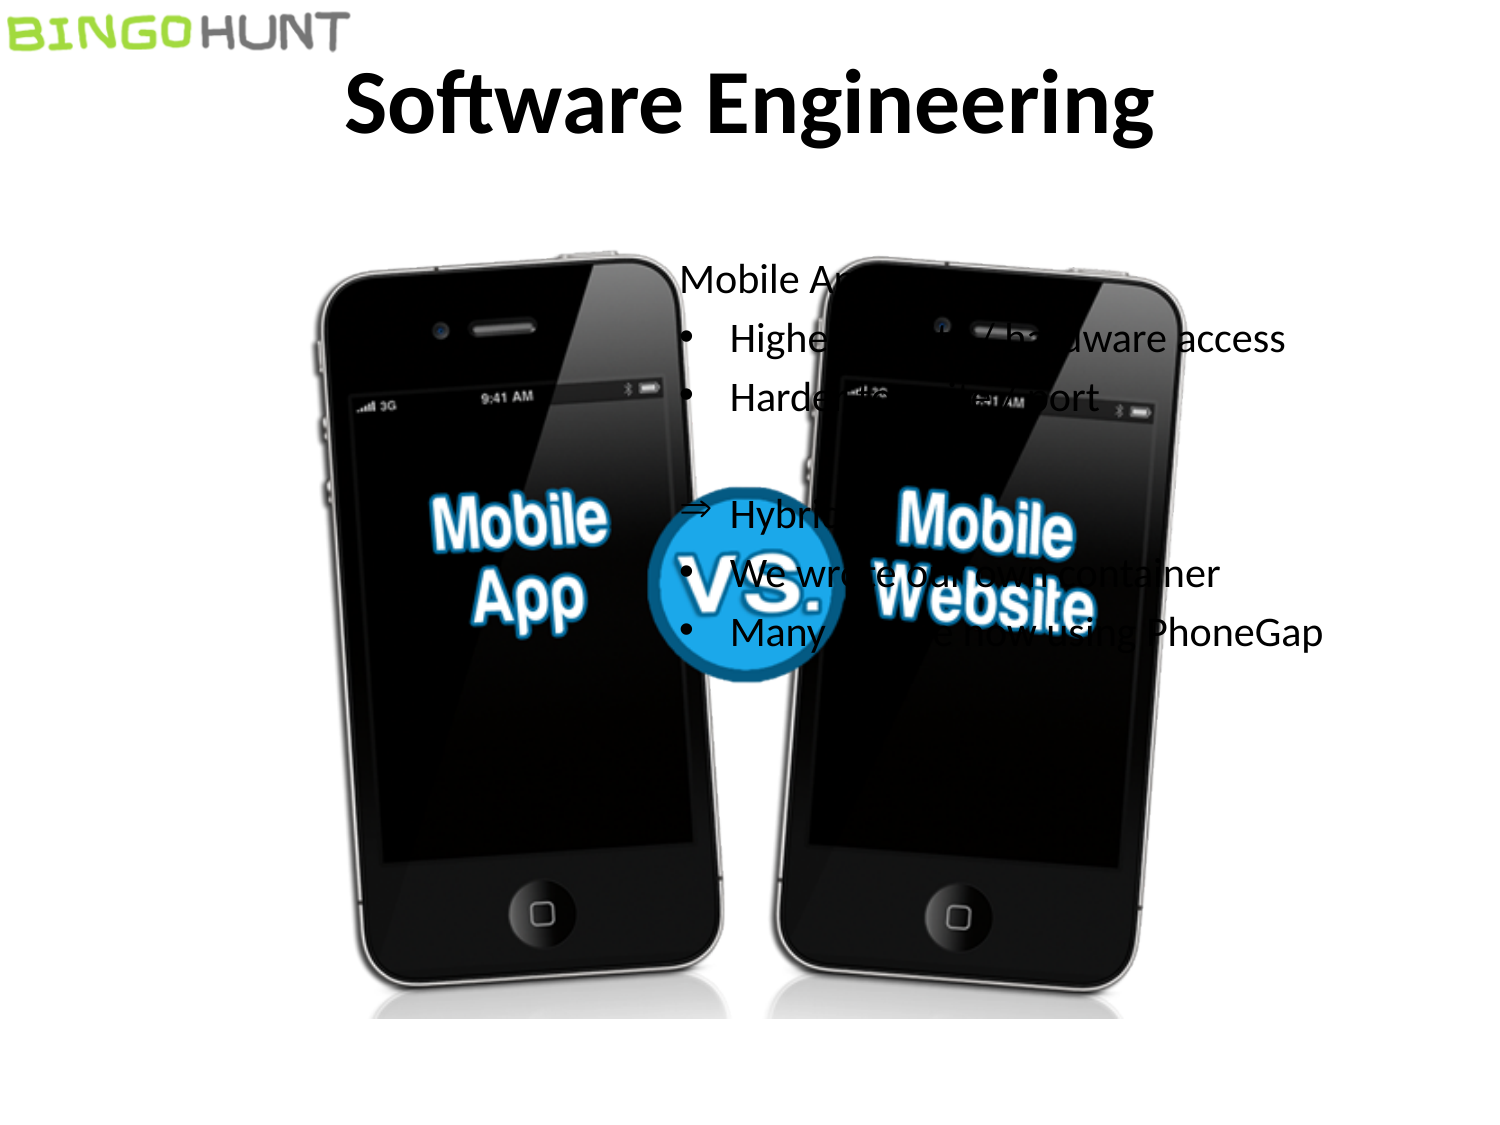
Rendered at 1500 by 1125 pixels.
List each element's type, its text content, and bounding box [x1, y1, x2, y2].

list Mobile App Higher quality / hardware access Harder to write / port Hybrid We wrote our own container Many people now using PhoneGap [1207, 244, 1462, 663]
picture [0, 3, 160, 64]
picture [300, 229, 1201, 1019]
title Software Engineering [160, 3, 1340, 191]
